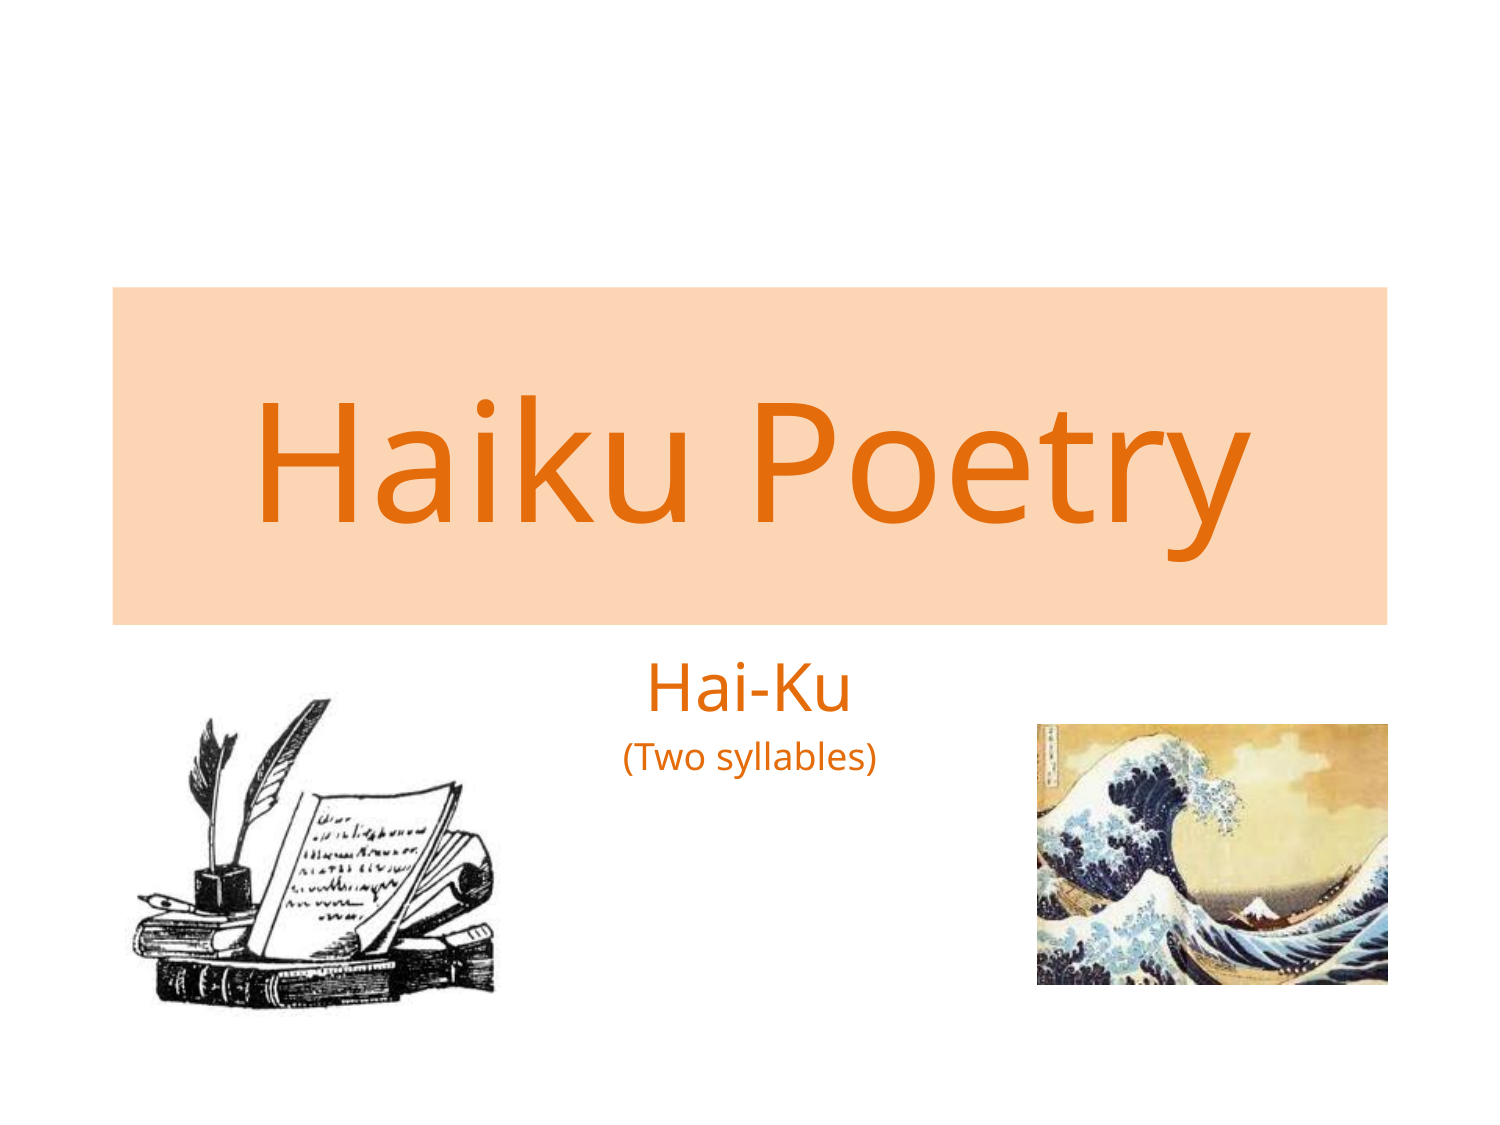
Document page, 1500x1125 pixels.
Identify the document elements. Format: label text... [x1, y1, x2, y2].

picture [124, 692, 505, 1017]
subtitle Hai-Ku (Two syllables) [225, 637, 1275, 925]
picture [1037, 724, 1388, 985]
title Haiku Poetry [112, 287, 1388, 625]
